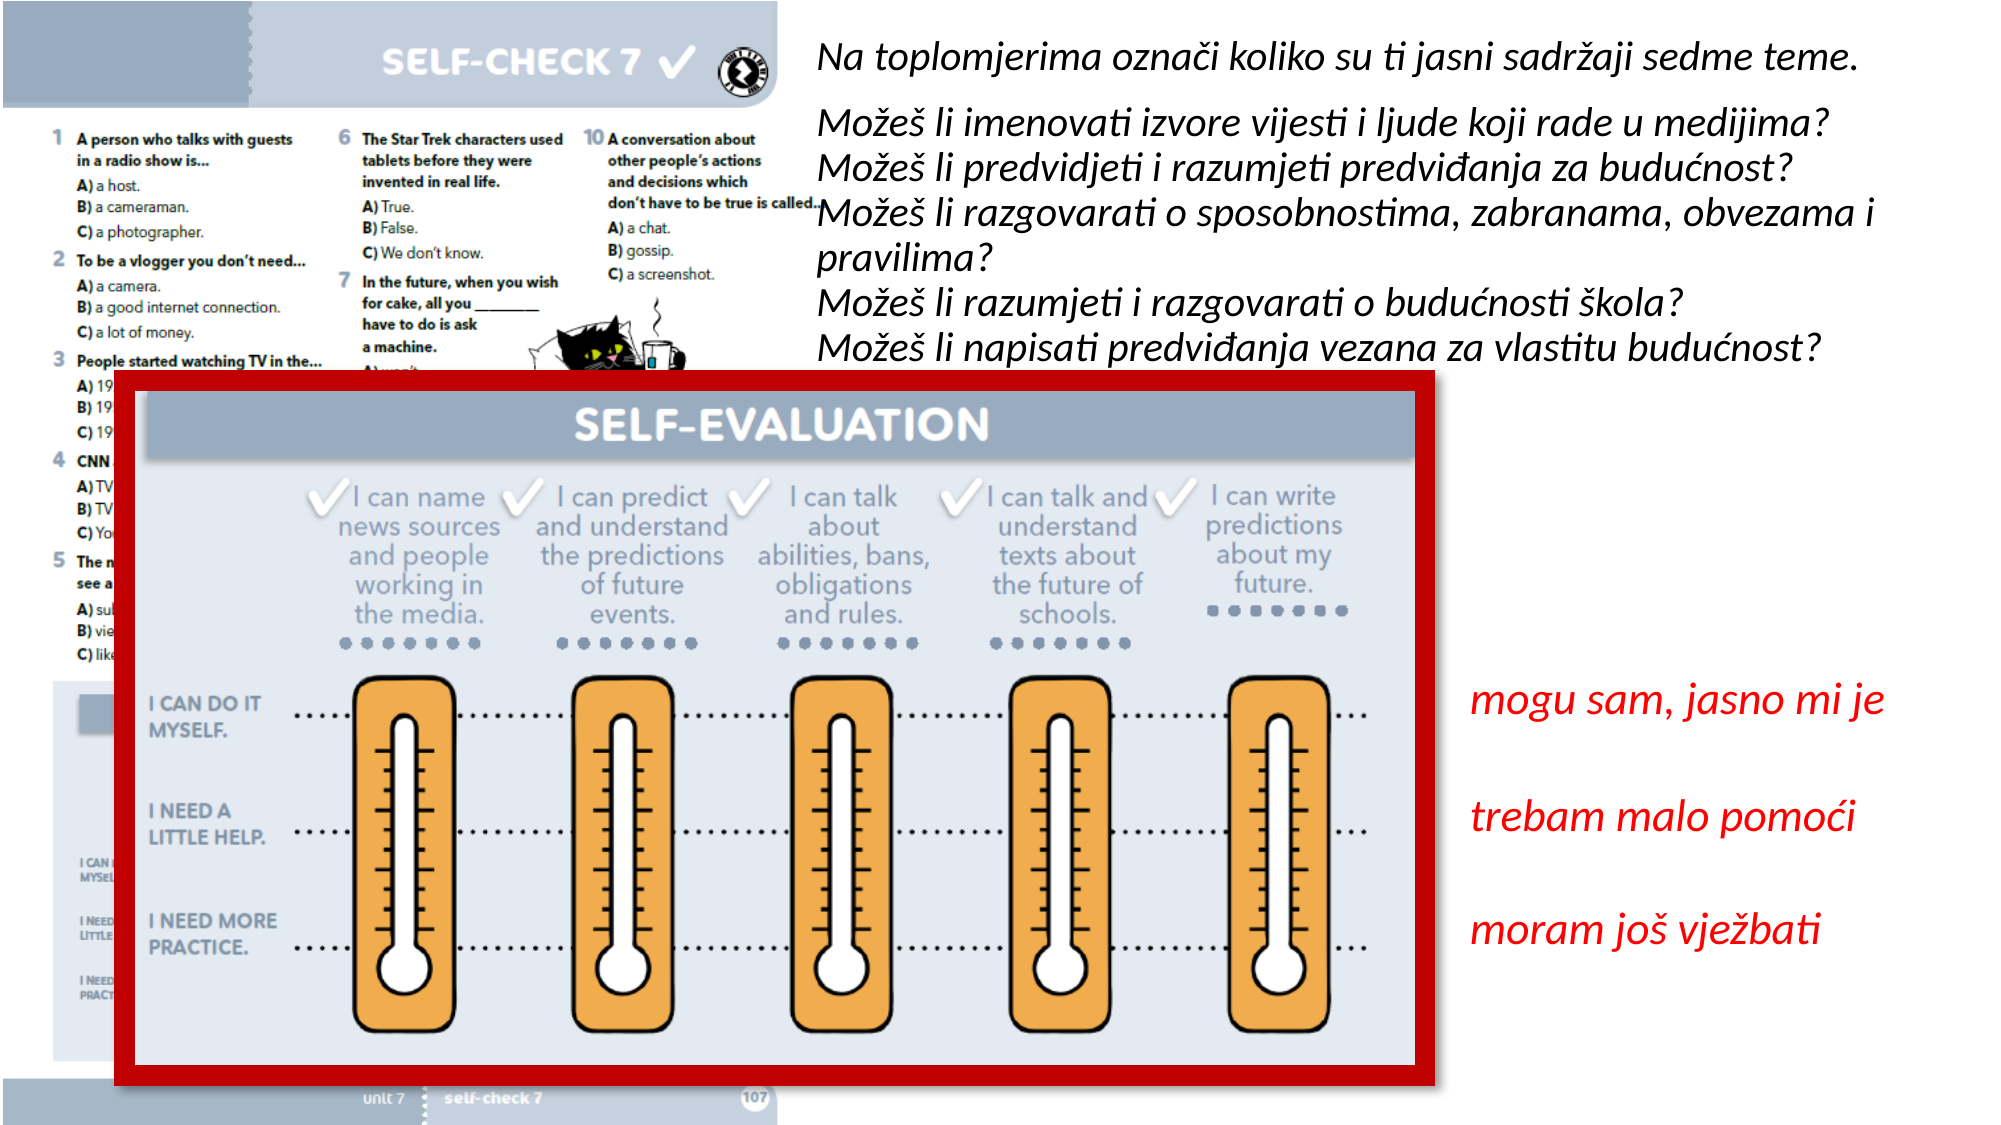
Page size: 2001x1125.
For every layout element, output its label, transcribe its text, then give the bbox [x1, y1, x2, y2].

picture [3, 0, 1415, 1125]
text_box Na toplomjerima označi koliko su ti jasni sadržaji sedme teme. Možeš li imenovati izvore vijesti i ljude koji rade u medijima? Možeš li predvidjeti i razumjeti predviđanja za budućnost? Možeš li razgovarati o sposobnostima, zabranama, obvezama i pravilima? Možeš li razumjeti i razgovarati o budućnosti škola? Možeš li napisati predviđanja vezana za vlastitu budućnost? [845, 26, 1967, 397]
text_box mogu sam, jasno mi je [1454, 661, 1935, 746]
text_box trebam malo pomoći [1454, 777, 1935, 863]
text_box moram još vježbati [1454, 891, 1935, 977]
